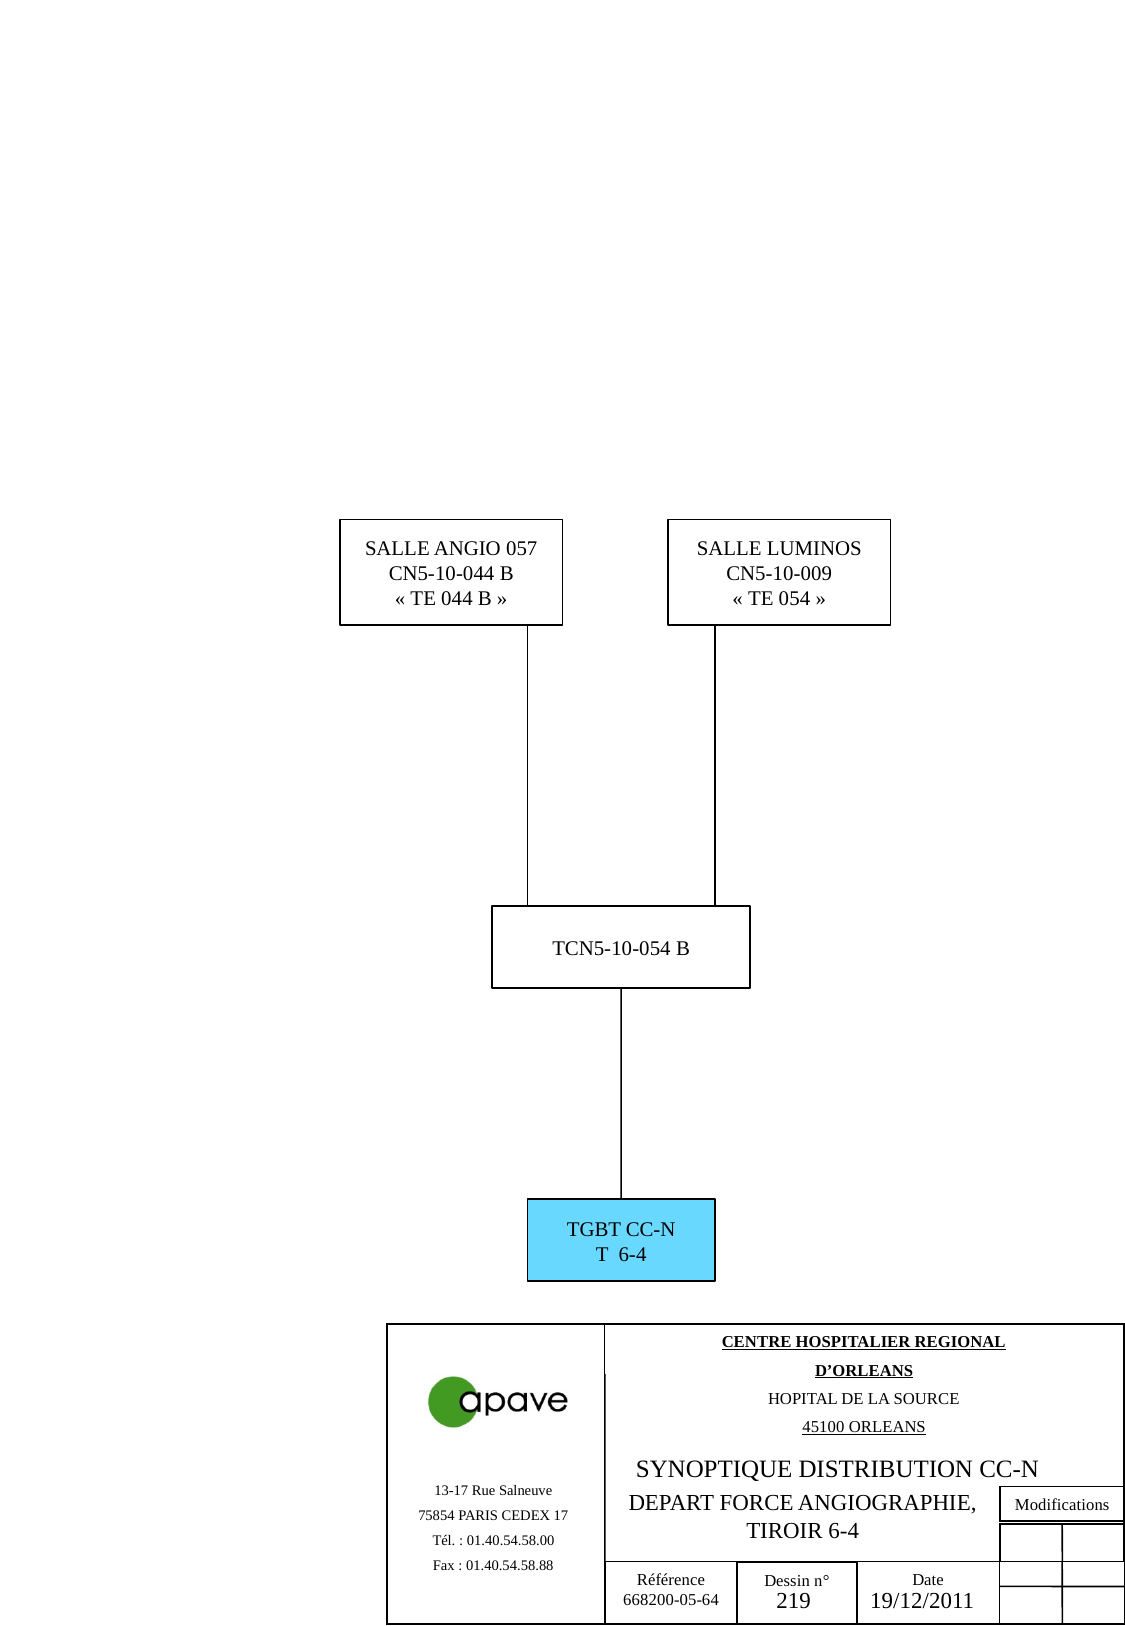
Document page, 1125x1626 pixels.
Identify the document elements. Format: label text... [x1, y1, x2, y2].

text_box SALLE ANGIO 057 CN5-10-044 B « TE 044 B » [338, 517, 564, 627]
text_box DEPART FORCE ANGIOGRAPHIE, TIROIR 6-4 [609, 1480, 996, 1551]
picture [399, 1362, 596, 1443]
text_box TGBT CC-N T 6-4 [525, 1197, 717, 1283]
text_box SALLE LUMINOS CN5-10-009 « TE 054 » [666, 517, 893, 627]
text_box TCN5-10-054 B [490, 904, 752, 990]
text_box 19/12/2011 [855, 1578, 1008, 1621]
text_box 219 [761, 1578, 855, 1621]
text_box SYNOPTIQUE DISTRIBUTION CC-N [621, 1445, 1090, 1490]
